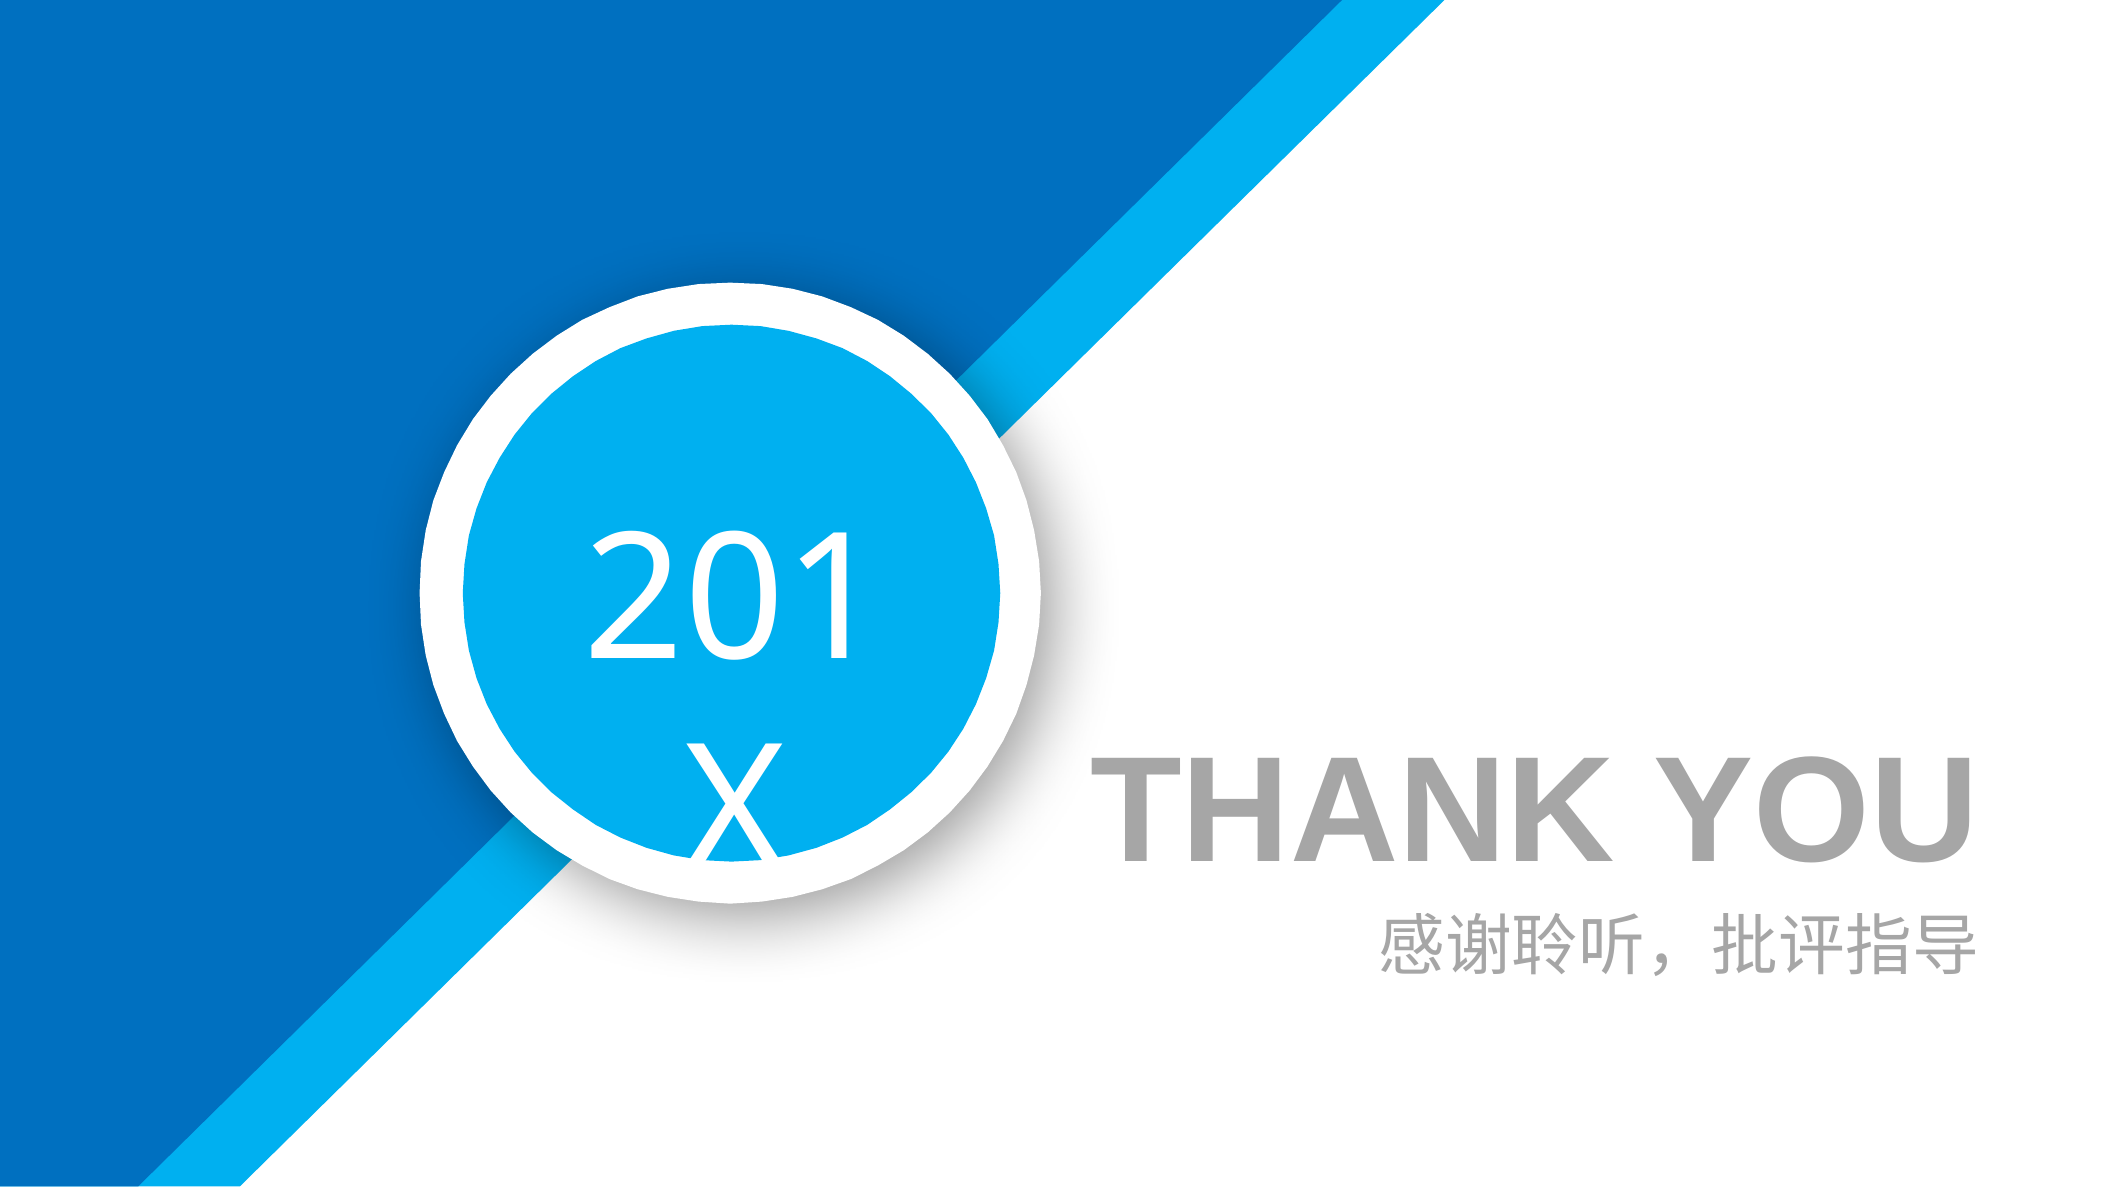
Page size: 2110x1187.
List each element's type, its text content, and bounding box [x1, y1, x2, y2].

text_box 感谢聆听，批评指导 [1314, 902, 1979, 983]
text_box [989, 0, 1445, 404]
text_box Thank you [1042, 711, 1979, 892]
text_box [419, 282, 1041, 853]
text_box [139, 848, 536, 1187]
text_box [0, 0, 1343, 1187]
text_box [462, 324, 1001, 800]
text_box 201X [560, 483, 909, 905]
